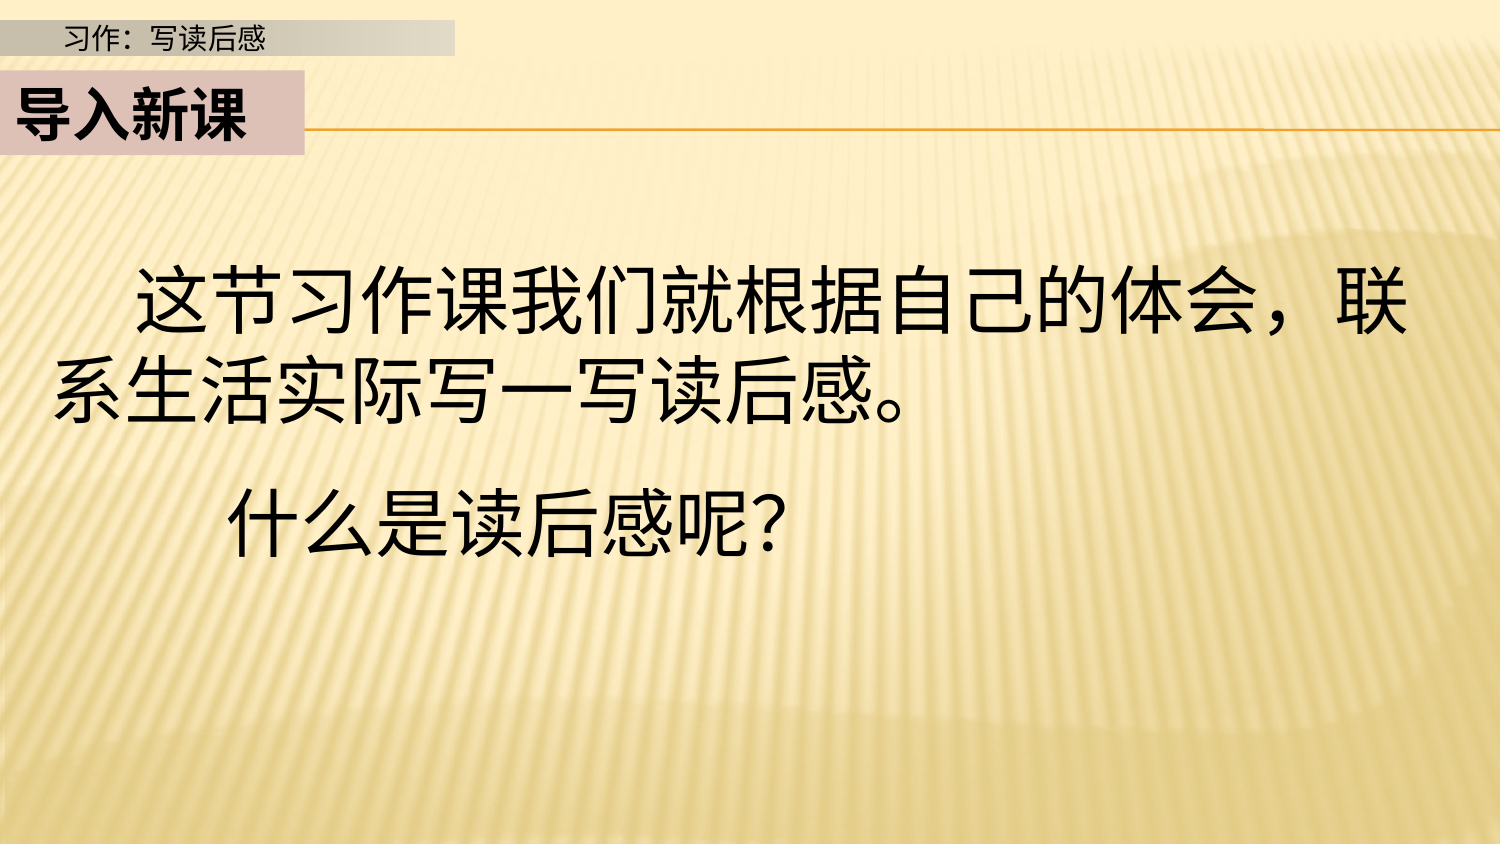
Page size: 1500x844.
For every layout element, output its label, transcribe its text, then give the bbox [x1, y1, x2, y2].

text_box 这节习作课我们就根据自己的体会，联系生活实际写一写读后感。 [35, 246, 1430, 441]
text_box 什么是读后感呢？ [210, 468, 973, 574]
text_box 导入新课 [0, 70, 305, 156]
